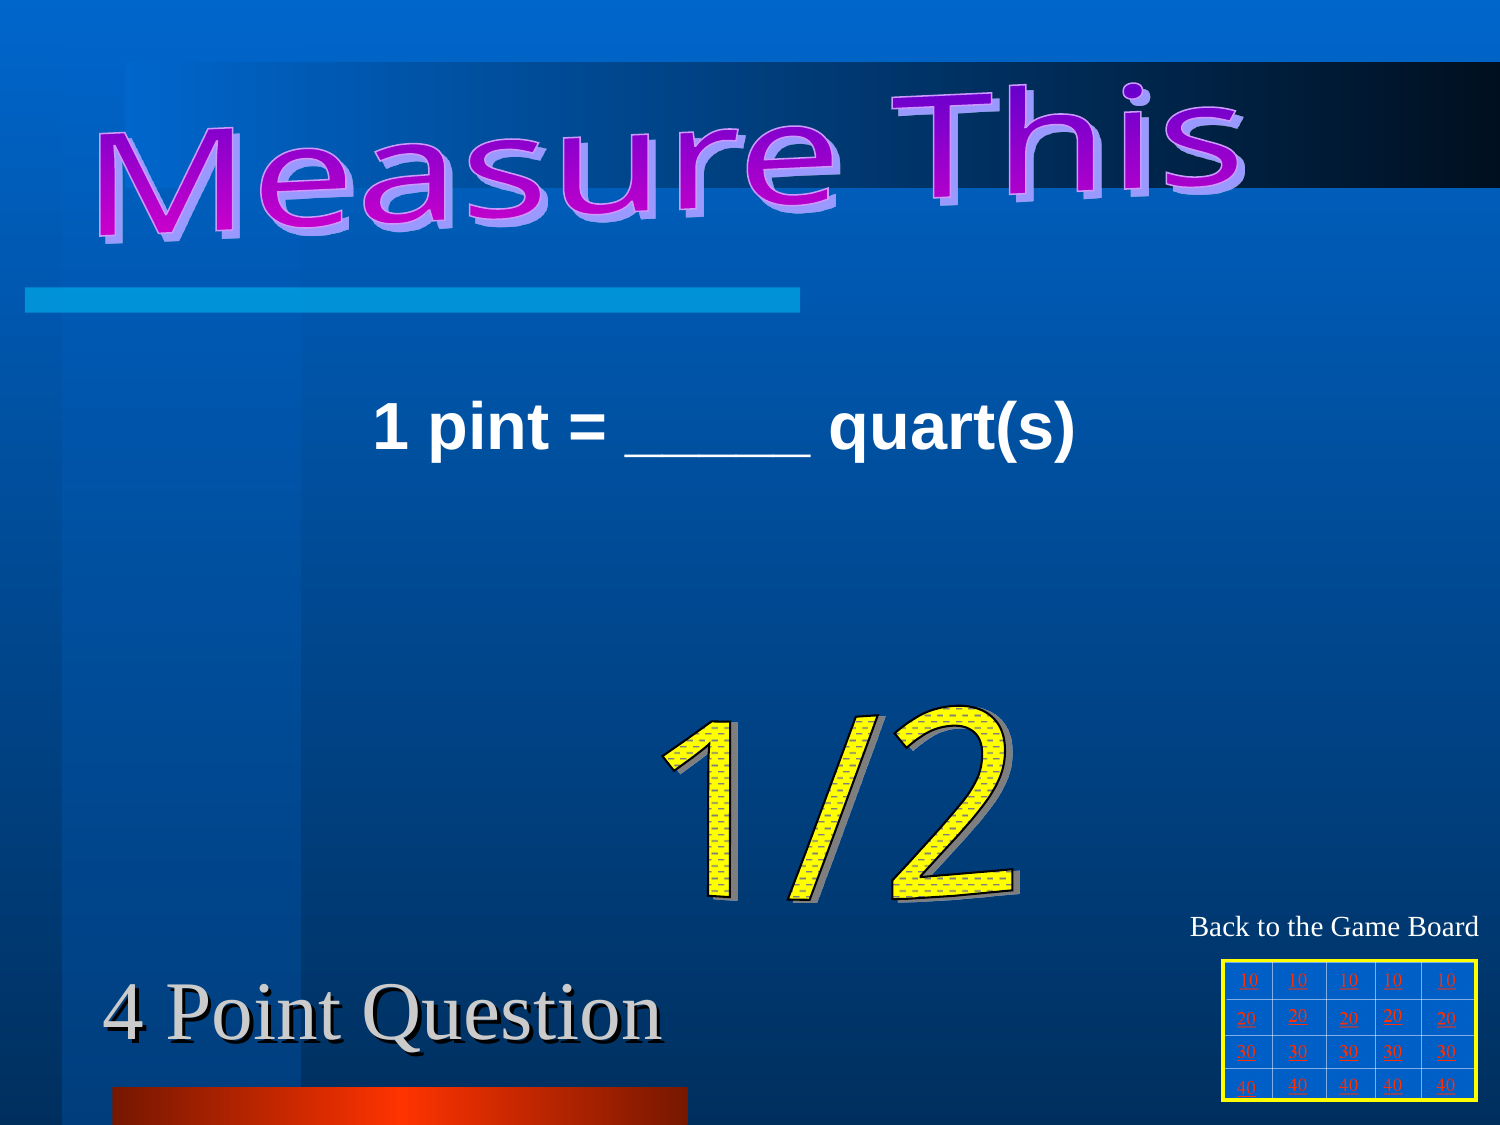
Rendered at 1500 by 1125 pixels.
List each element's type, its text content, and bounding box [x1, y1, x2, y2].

title 4 Point Question [87, 937, 750, 1075]
picture [1224, 962, 1475, 1098]
list 1 pint = _____ quart(s) [87, 375, 1363, 738]
text_box Back to the Game Board [1175, 899, 1500, 951]
